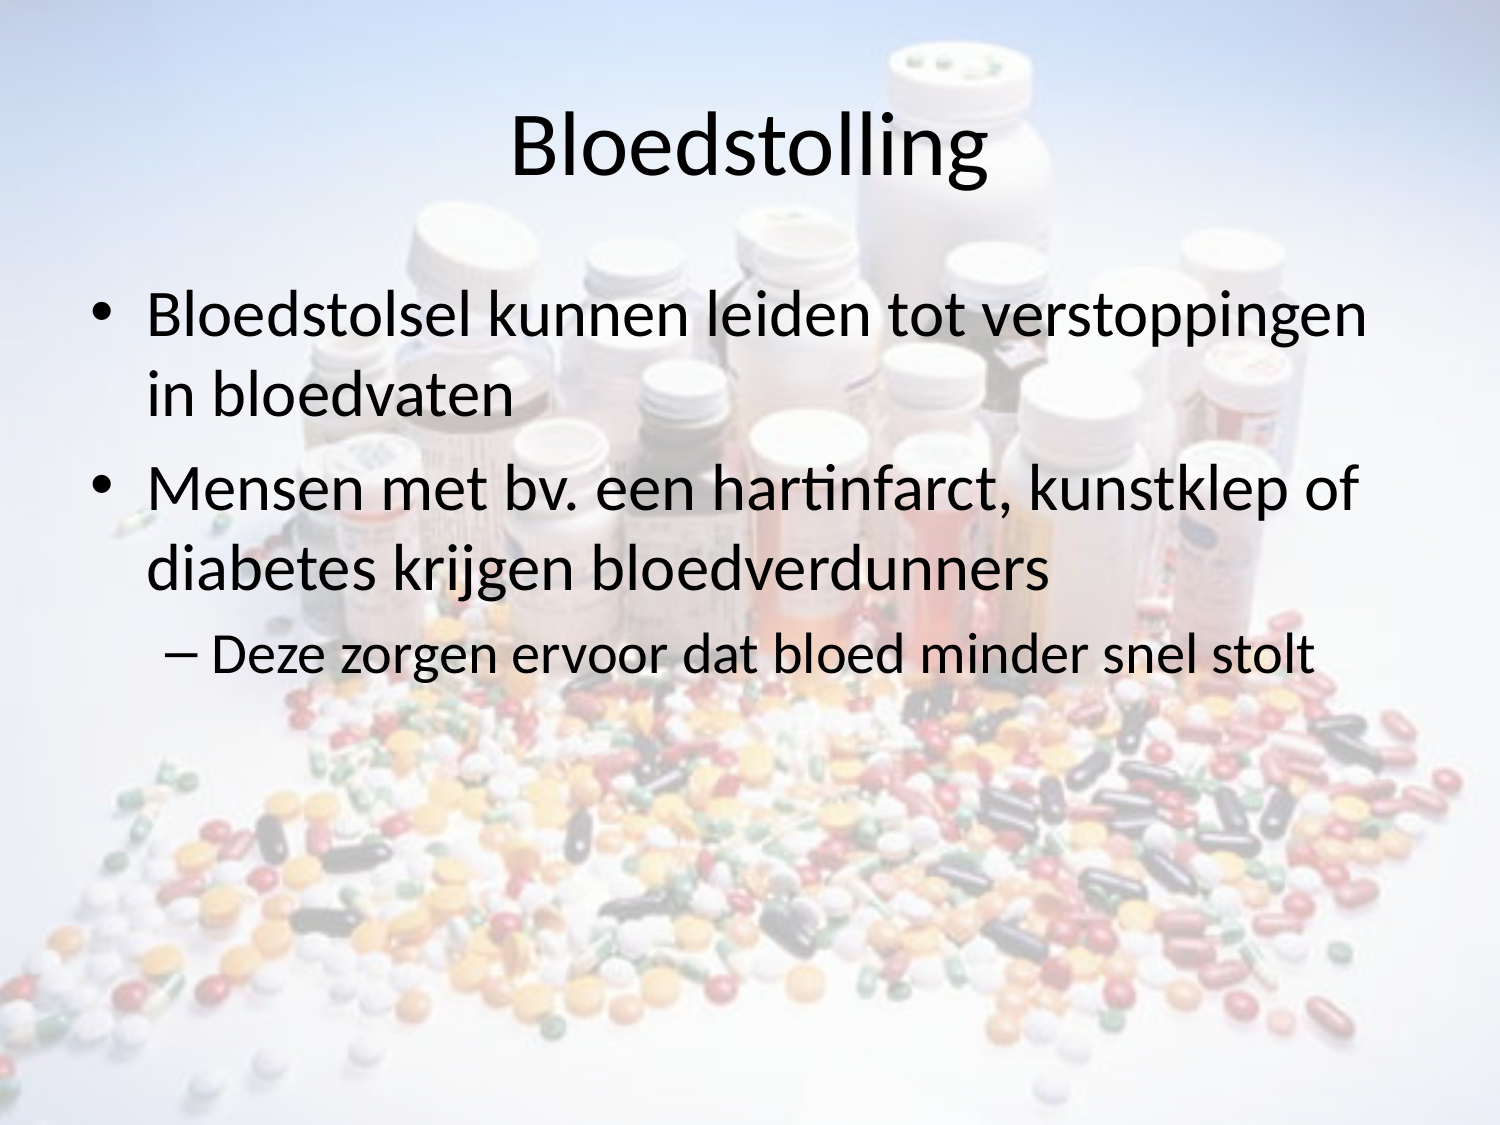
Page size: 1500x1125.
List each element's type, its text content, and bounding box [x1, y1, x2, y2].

list Bloedstolsel kunnen leiden tot verstoppingen in bloedvaten Mensen met bv. een hartinfarct, kunstklep of diabetes krijgen bloedverdunners Deze zorgen ervoor dat bloed minder snel stolt [75, 262, 1425, 1005]
title Bloedstolling [75, 45, 1425, 233]
